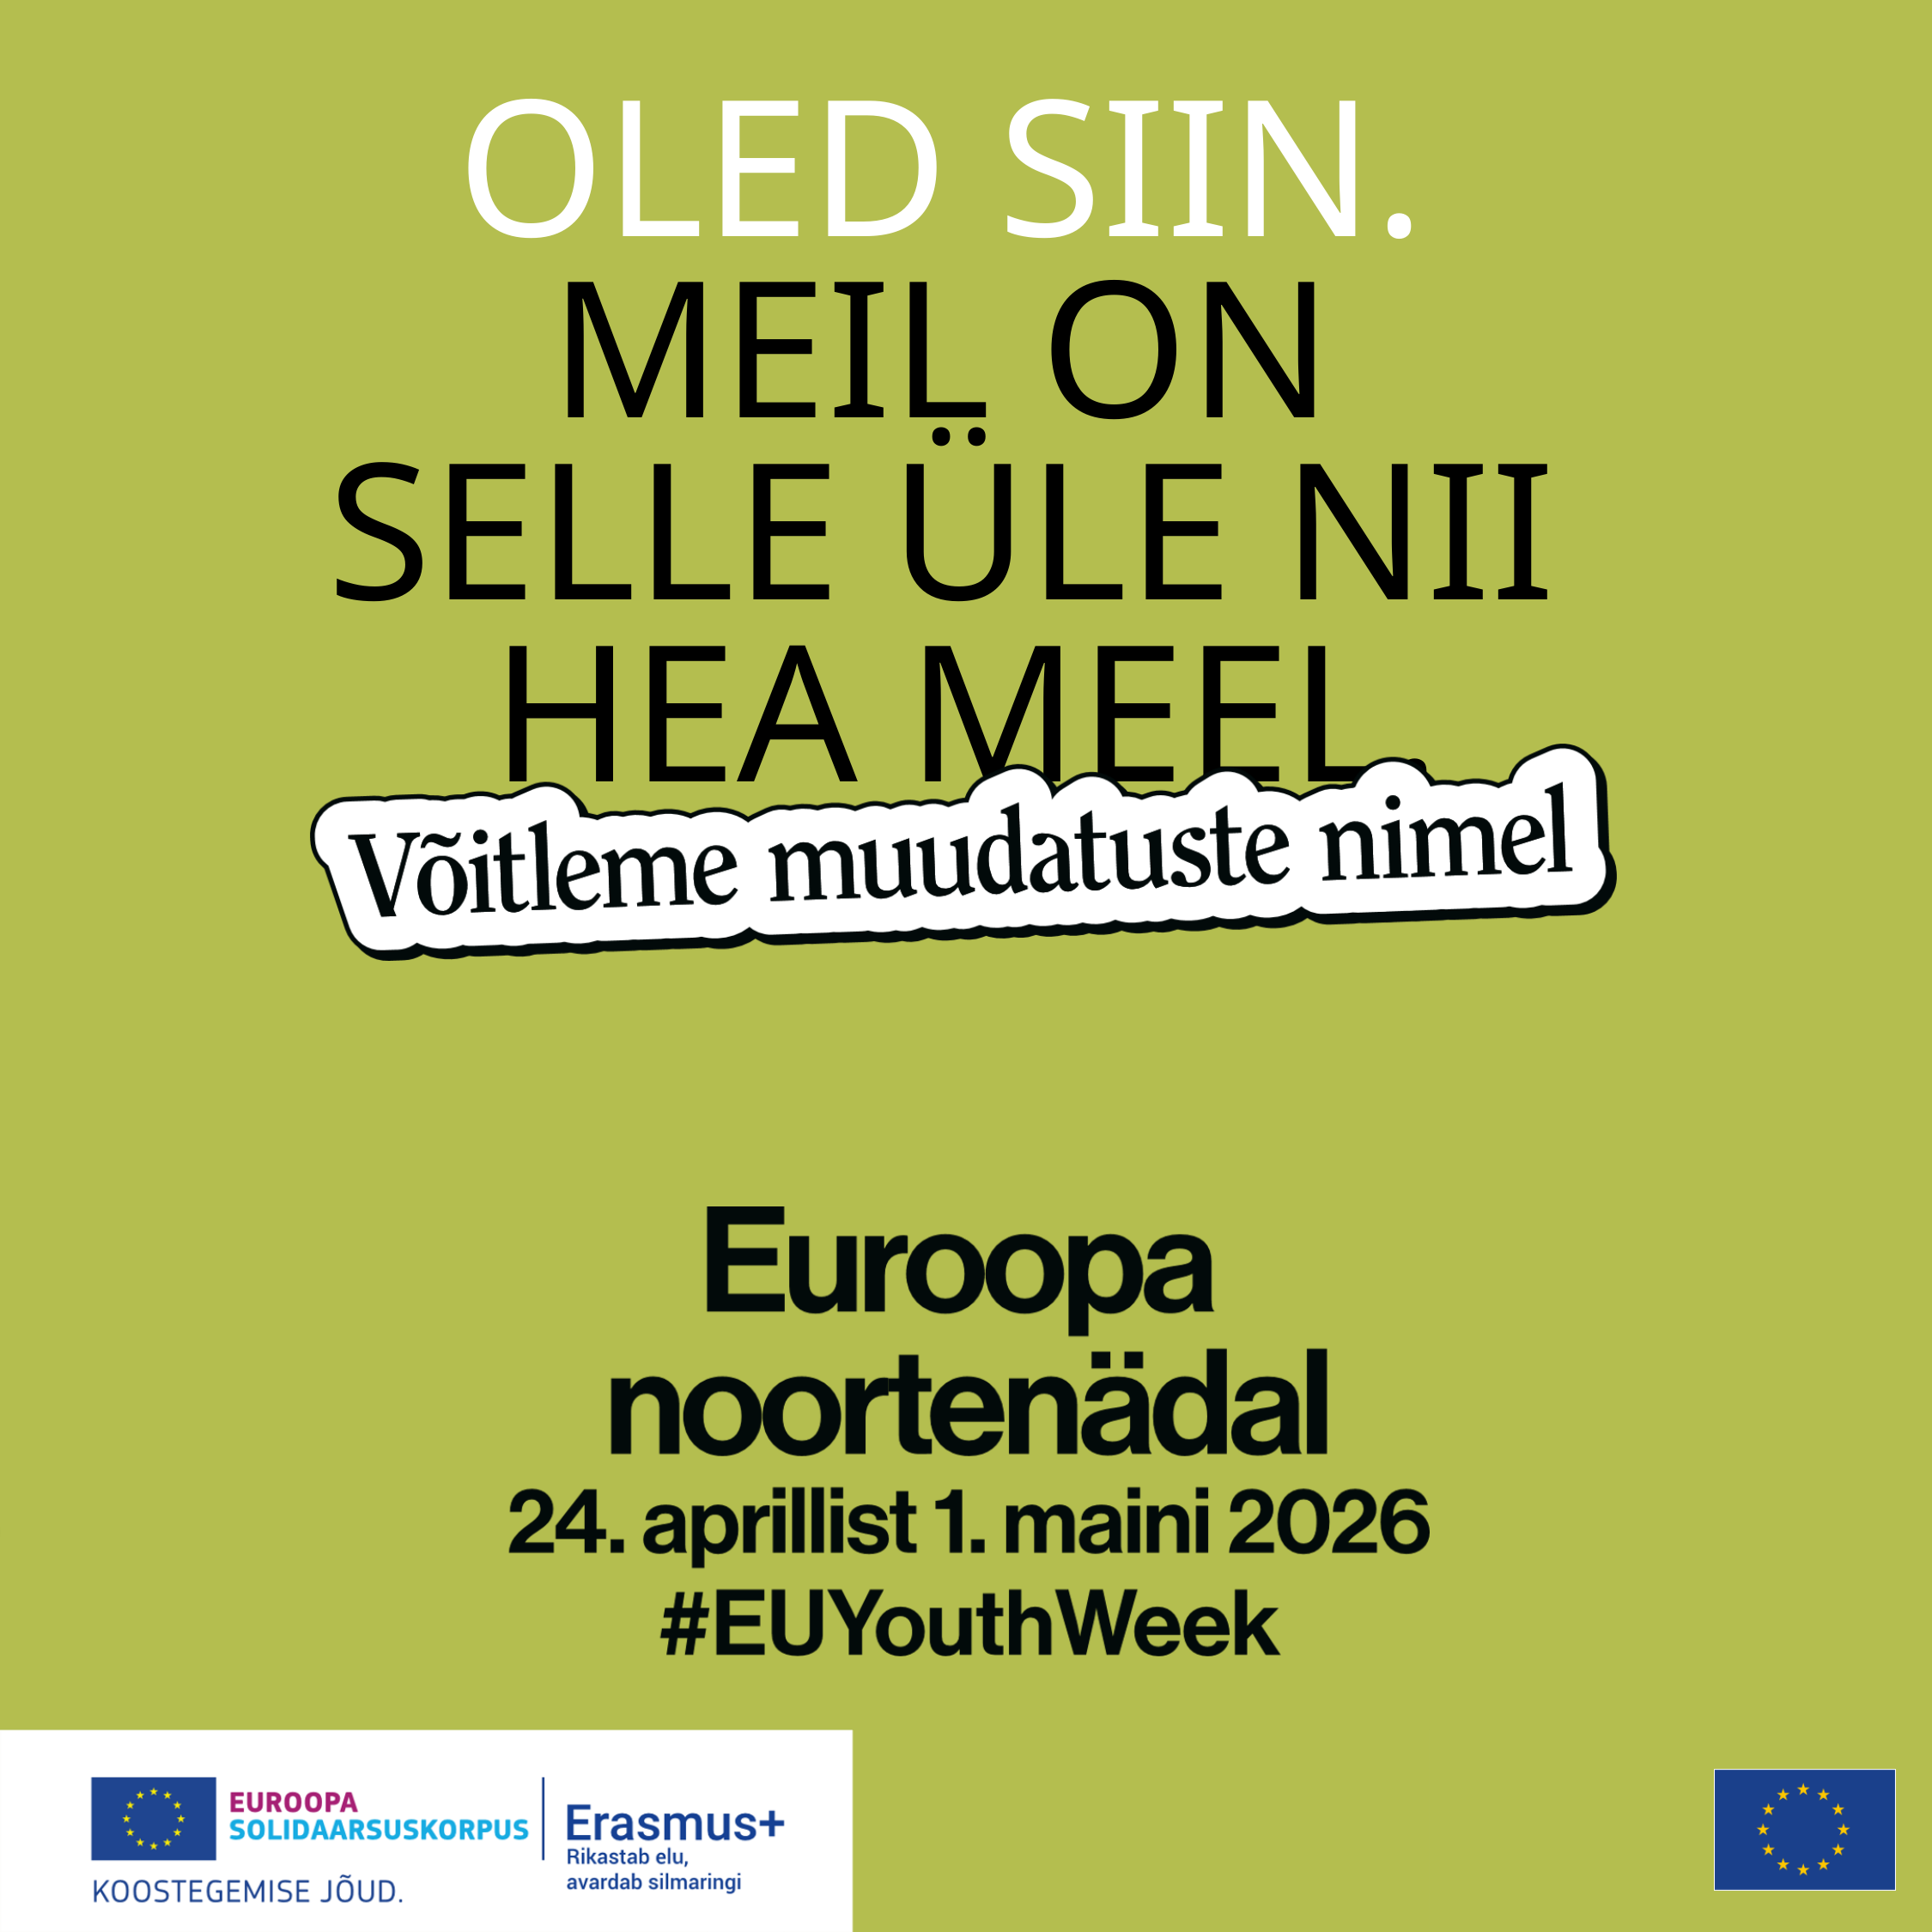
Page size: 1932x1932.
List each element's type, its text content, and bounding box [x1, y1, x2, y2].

picture [1714, 1769, 1896, 1892]
text_box OLED SIIN. MEIL ON SELLE ÜLE NII HEA MEEL. [323, 86, 1609, 744]
picture [309, 744, 1617, 961]
picture [0, 1206, 1431, 1932]
